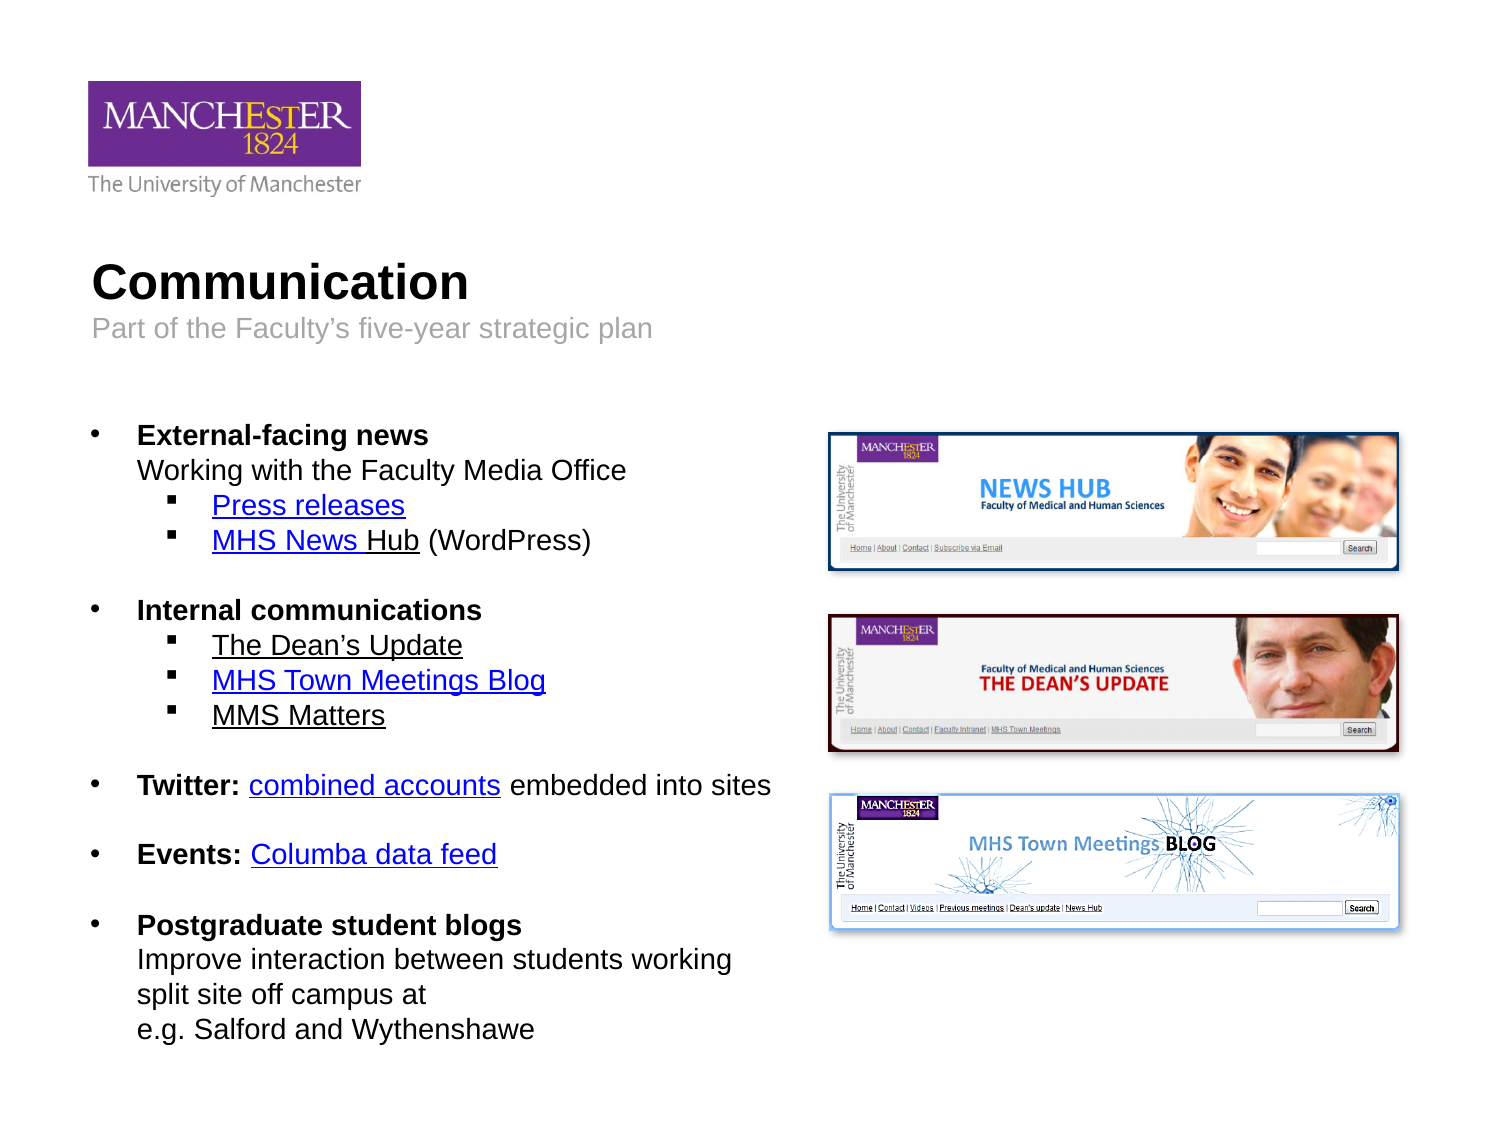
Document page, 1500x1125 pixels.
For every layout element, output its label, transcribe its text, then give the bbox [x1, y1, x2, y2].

title Communication Part of the Faculty’s five-year strategic plan [76, 231, 1294, 362]
picture [829, 792, 1400, 931]
picture [88, 80, 361, 197]
text_box External-facing news Working with the Faculty Media Office Press releases MHS News Hub (WordPress) Internal communications The Dean’s Update MHS Town Meetings Blog MMS Matters Twitter: combined accounts embedded into sites Events: Columba data feed Postgraduate student blogs Improve interaction between students working split site off campus at e.g. Salford and Wythenshawe [75, 408, 798, 1125]
picture [827, 432, 1399, 571]
picture [827, 614, 1399, 752]
